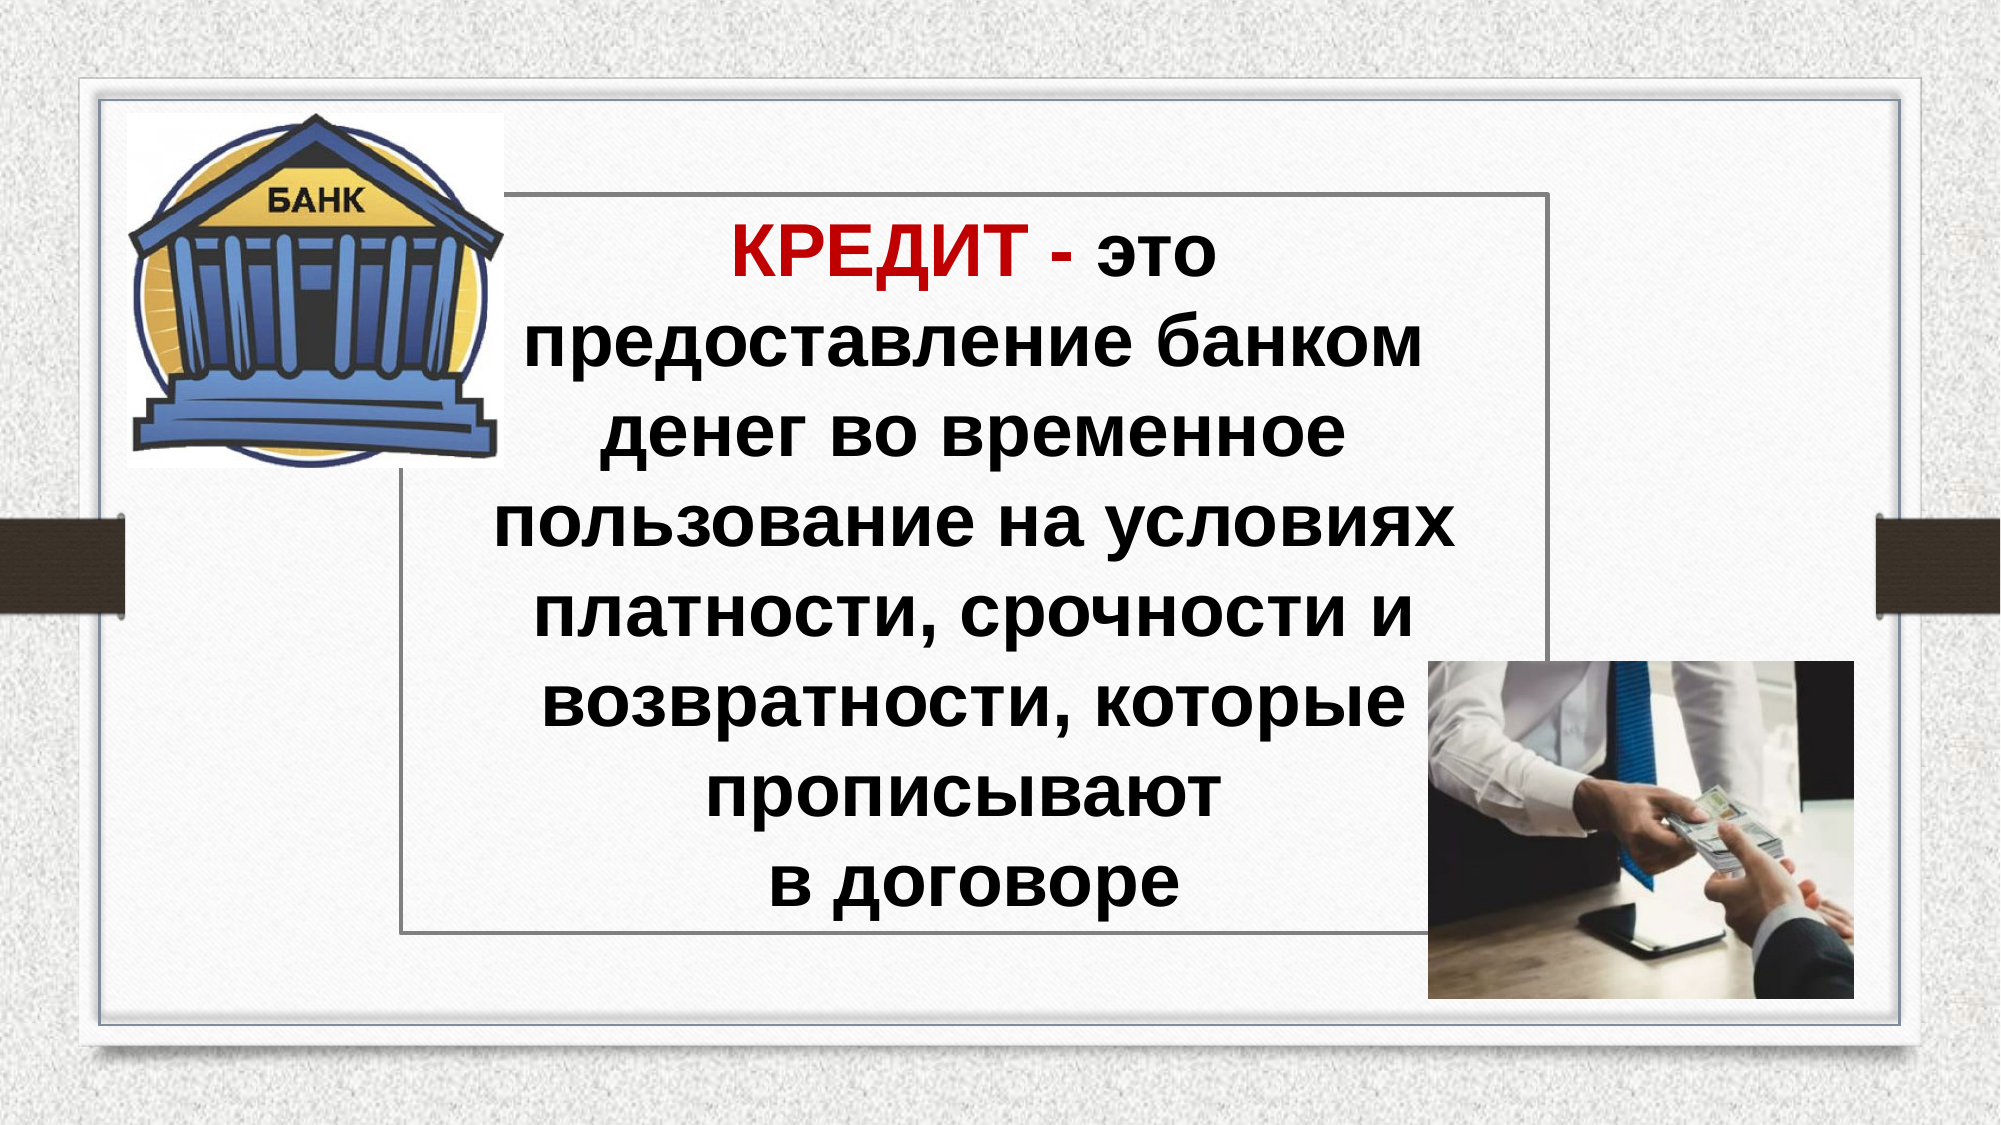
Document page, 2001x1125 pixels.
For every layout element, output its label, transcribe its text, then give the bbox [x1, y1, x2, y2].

picture [0, 0, 2001, 1125]
text_box КРЕДИТ - это предоставление банком денег во временное пользование на условиях платности, срочности и возвратности, которые прописывают в договоре [401, 194, 1548, 934]
